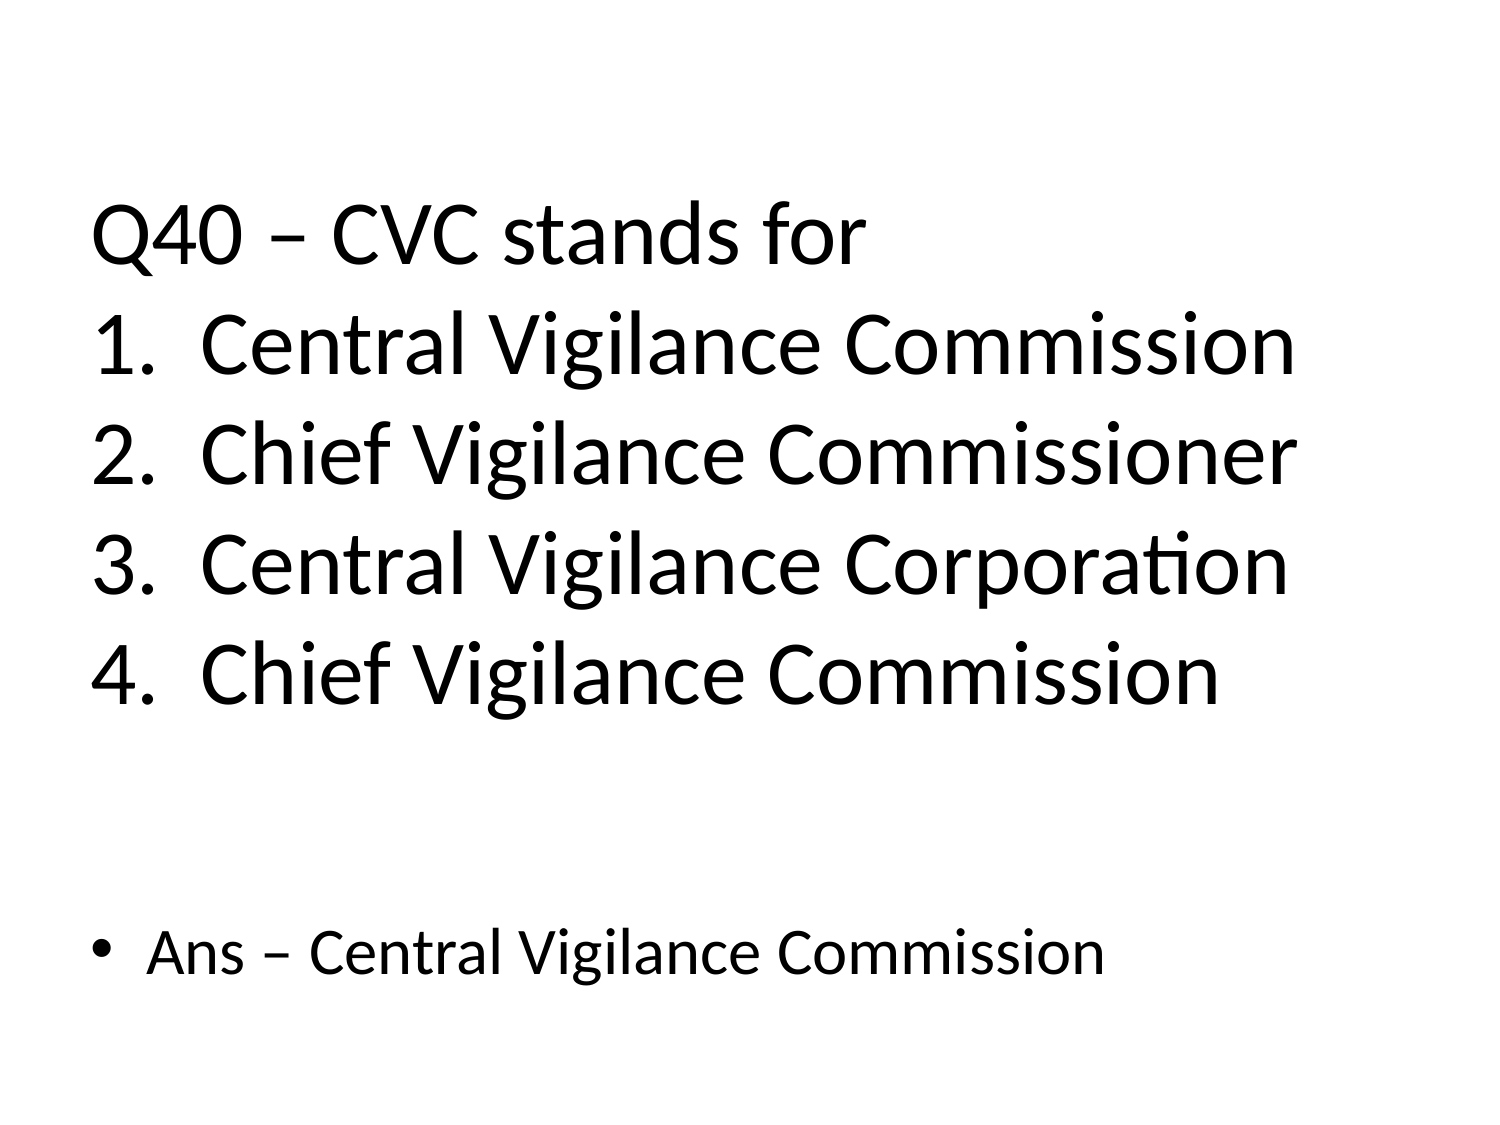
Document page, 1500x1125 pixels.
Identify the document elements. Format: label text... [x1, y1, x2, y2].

title Q40 – CVC stands for 1. Central Vigilance Commission 2. Chief Vigilance Commissioner 3. Central Vigilance Corporation 4. Chief Vigilance Commission [75, 45, 1425, 850]
list Ans – Central Vigilance Commission [75, 900, 1425, 1005]
